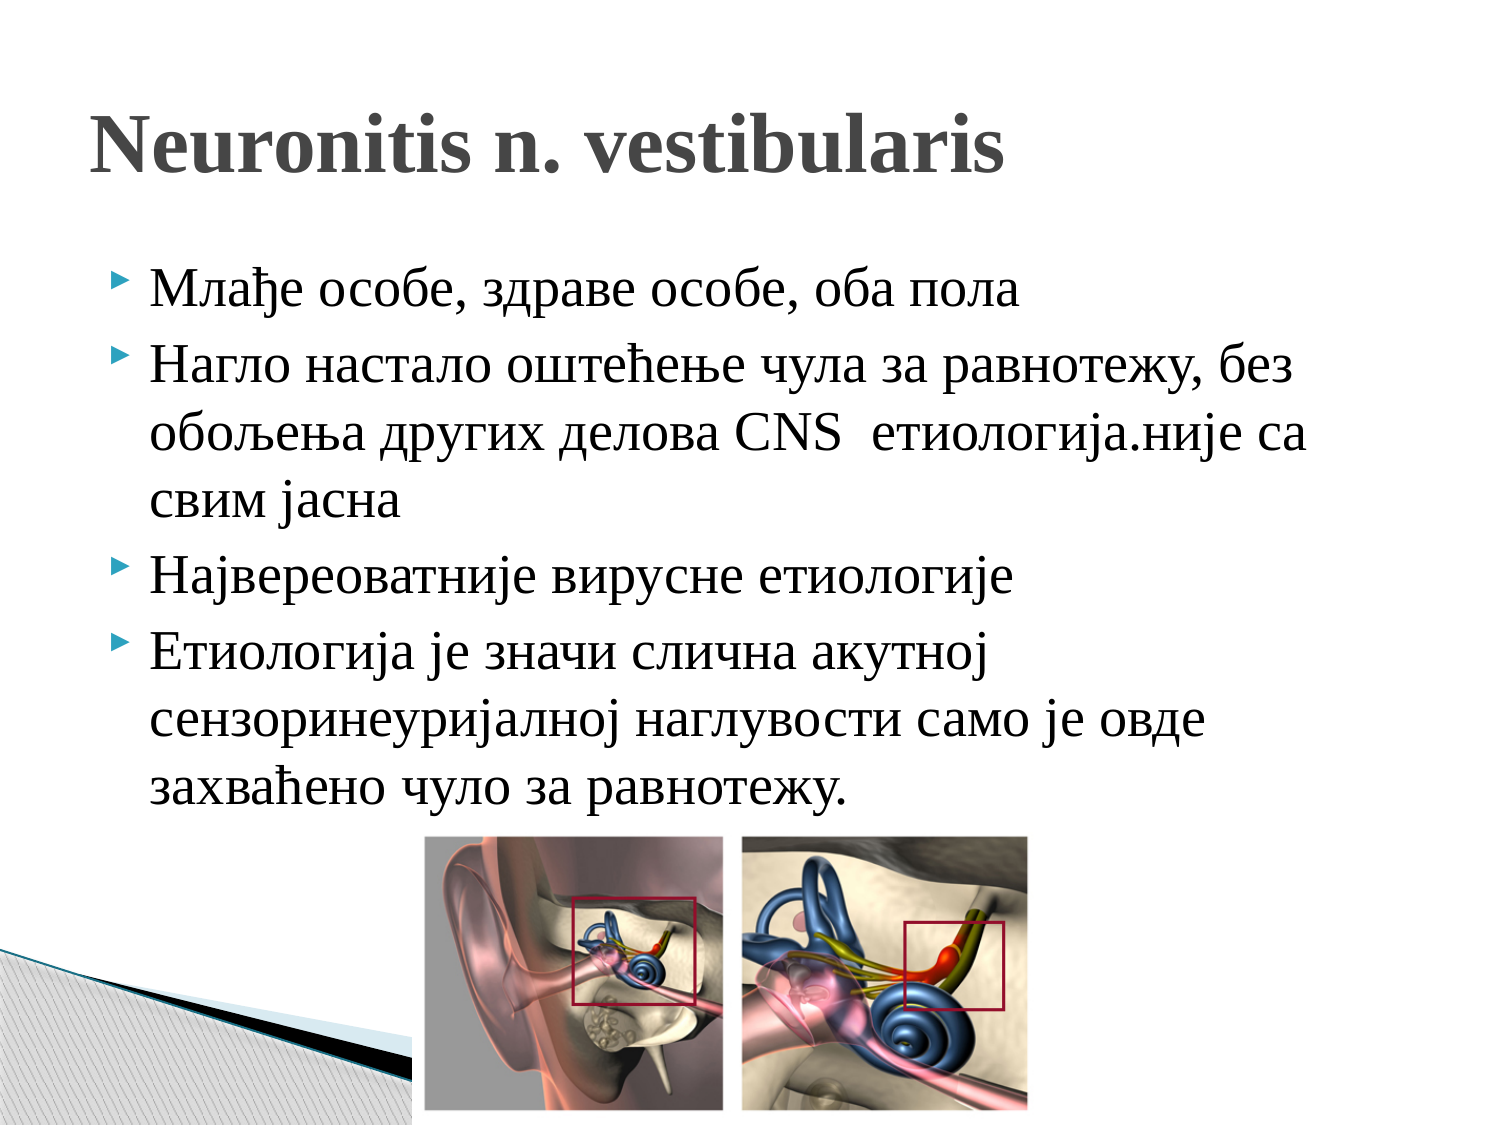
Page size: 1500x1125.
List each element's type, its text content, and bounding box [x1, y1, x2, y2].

list Млађе особе, здраве особе, оба пола Нагло настало оштећење чула за равнотежу, без обољења других делова CNS етиологија.није са свим јасна Највереоватније вирусне етиологије Етиологија је значи слична акутној сензоринеуријалној наглувости само је овде захваћено чуло за равнотежу. [74, 242, 1426, 986]
picture [412, 824, 1043, 1125]
title Neuronitis n. vestibularis [75, 45, 1425, 233]
